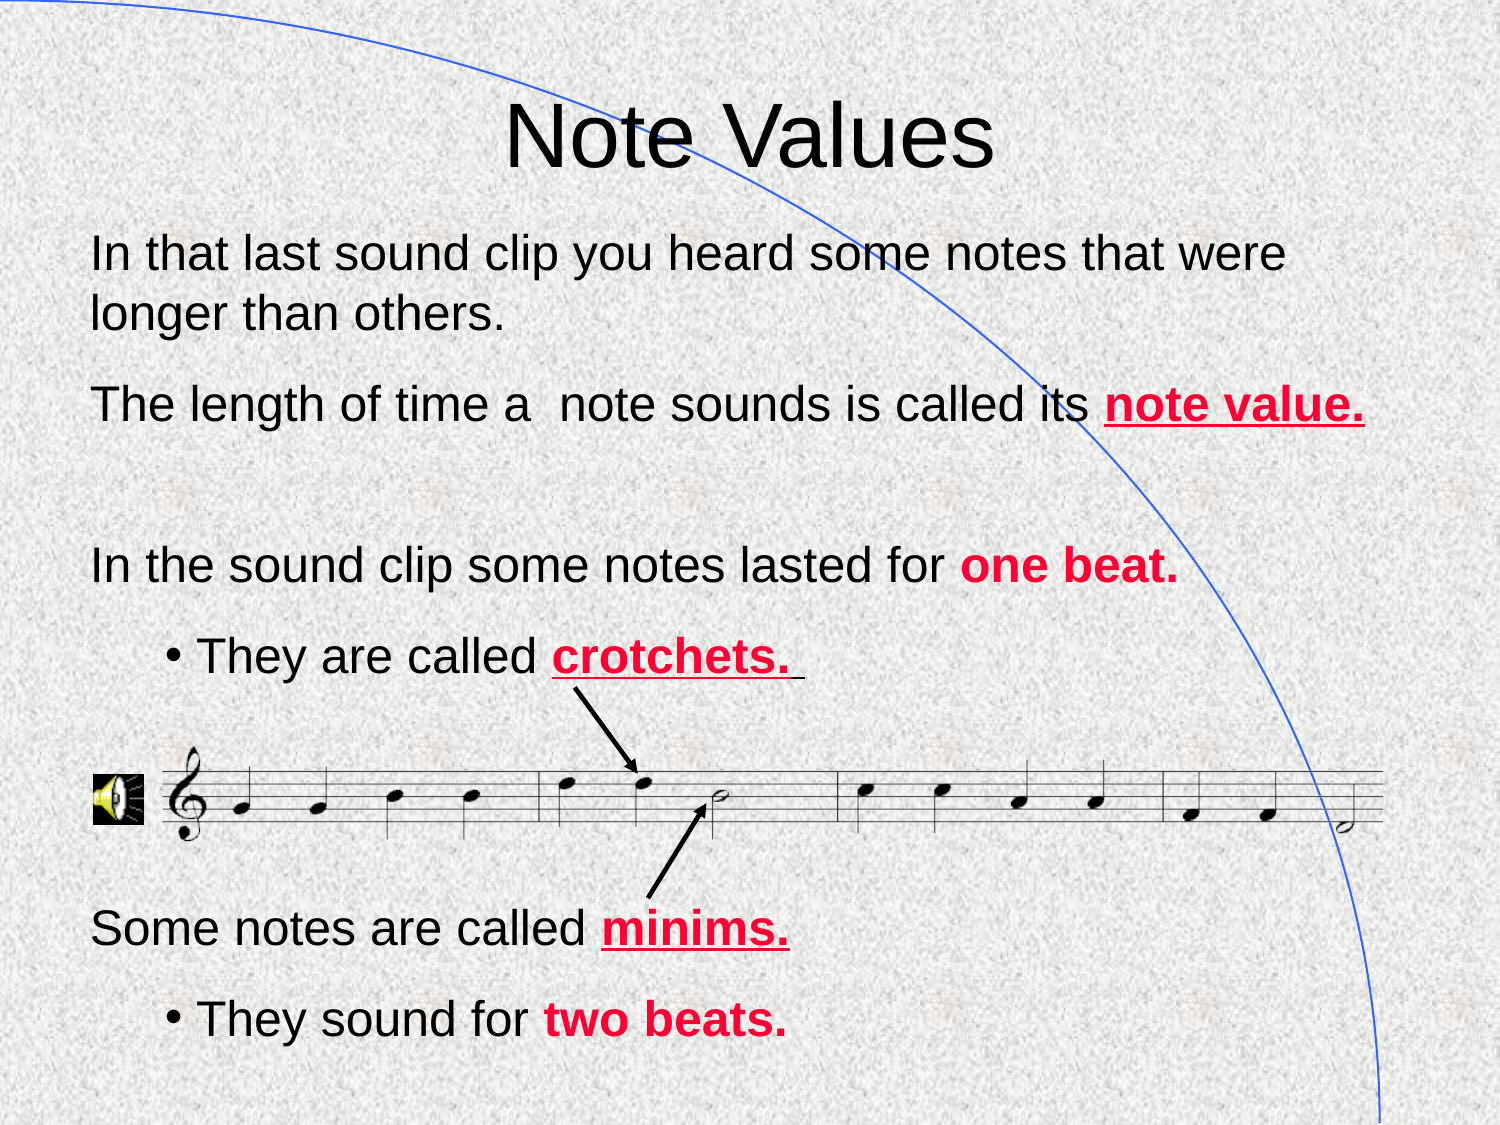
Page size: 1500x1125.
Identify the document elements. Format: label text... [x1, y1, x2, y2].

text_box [87, 774, 151, 872]
title Note Values [49, 68, 1451, 195]
picture [0, 0, 1500, 1125]
text_box Some notes are called minims. They sound for two beats. [74, 887, 1425, 1055]
text_box In the sound clip some notes lasted for one beat. They are called crotchets. [74, 525, 1425, 692]
text_box In that last sound clip you heard some notes that were longer than others. The length of time a note sounds is called its note value. [74, 212, 1413, 440]
